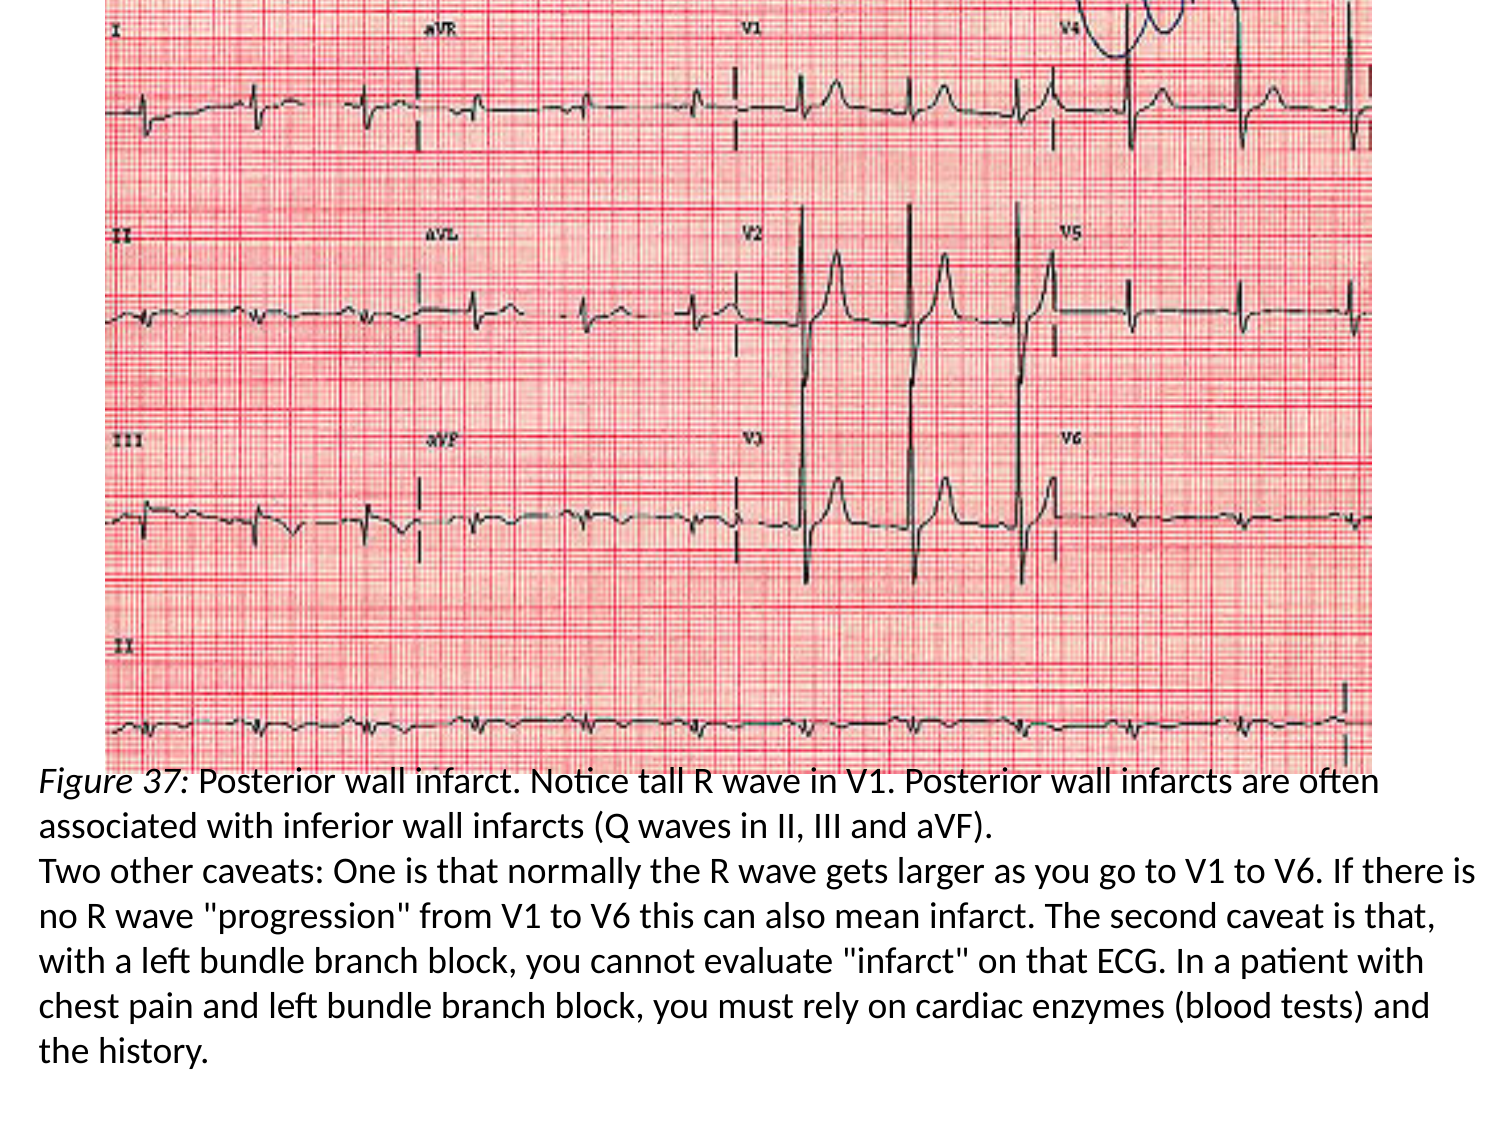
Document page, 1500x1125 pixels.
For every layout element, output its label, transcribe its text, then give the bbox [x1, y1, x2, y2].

picture [105, 0, 1372, 774]
text_box Figure 37: Posterior wall infarct. Notice tall R wave in V1. Posterior wall infarcts are often associated with inferior wall infarcts (Q waves in II, III and aVF). Two other caveats: One is that normally the R wave gets larger as you go to V1 to V6. If there is no R wave "progression" from V1 to V6 this can also mean infarct. The second caveat is that, with a left bundle branch block, you cannot evaluate "infarct" on that ECG. In a patient with chest pain and left bundle branch block, you must rely on cardiac enzymes (blood tests) and the history. [23, 748, 1500, 1124]
